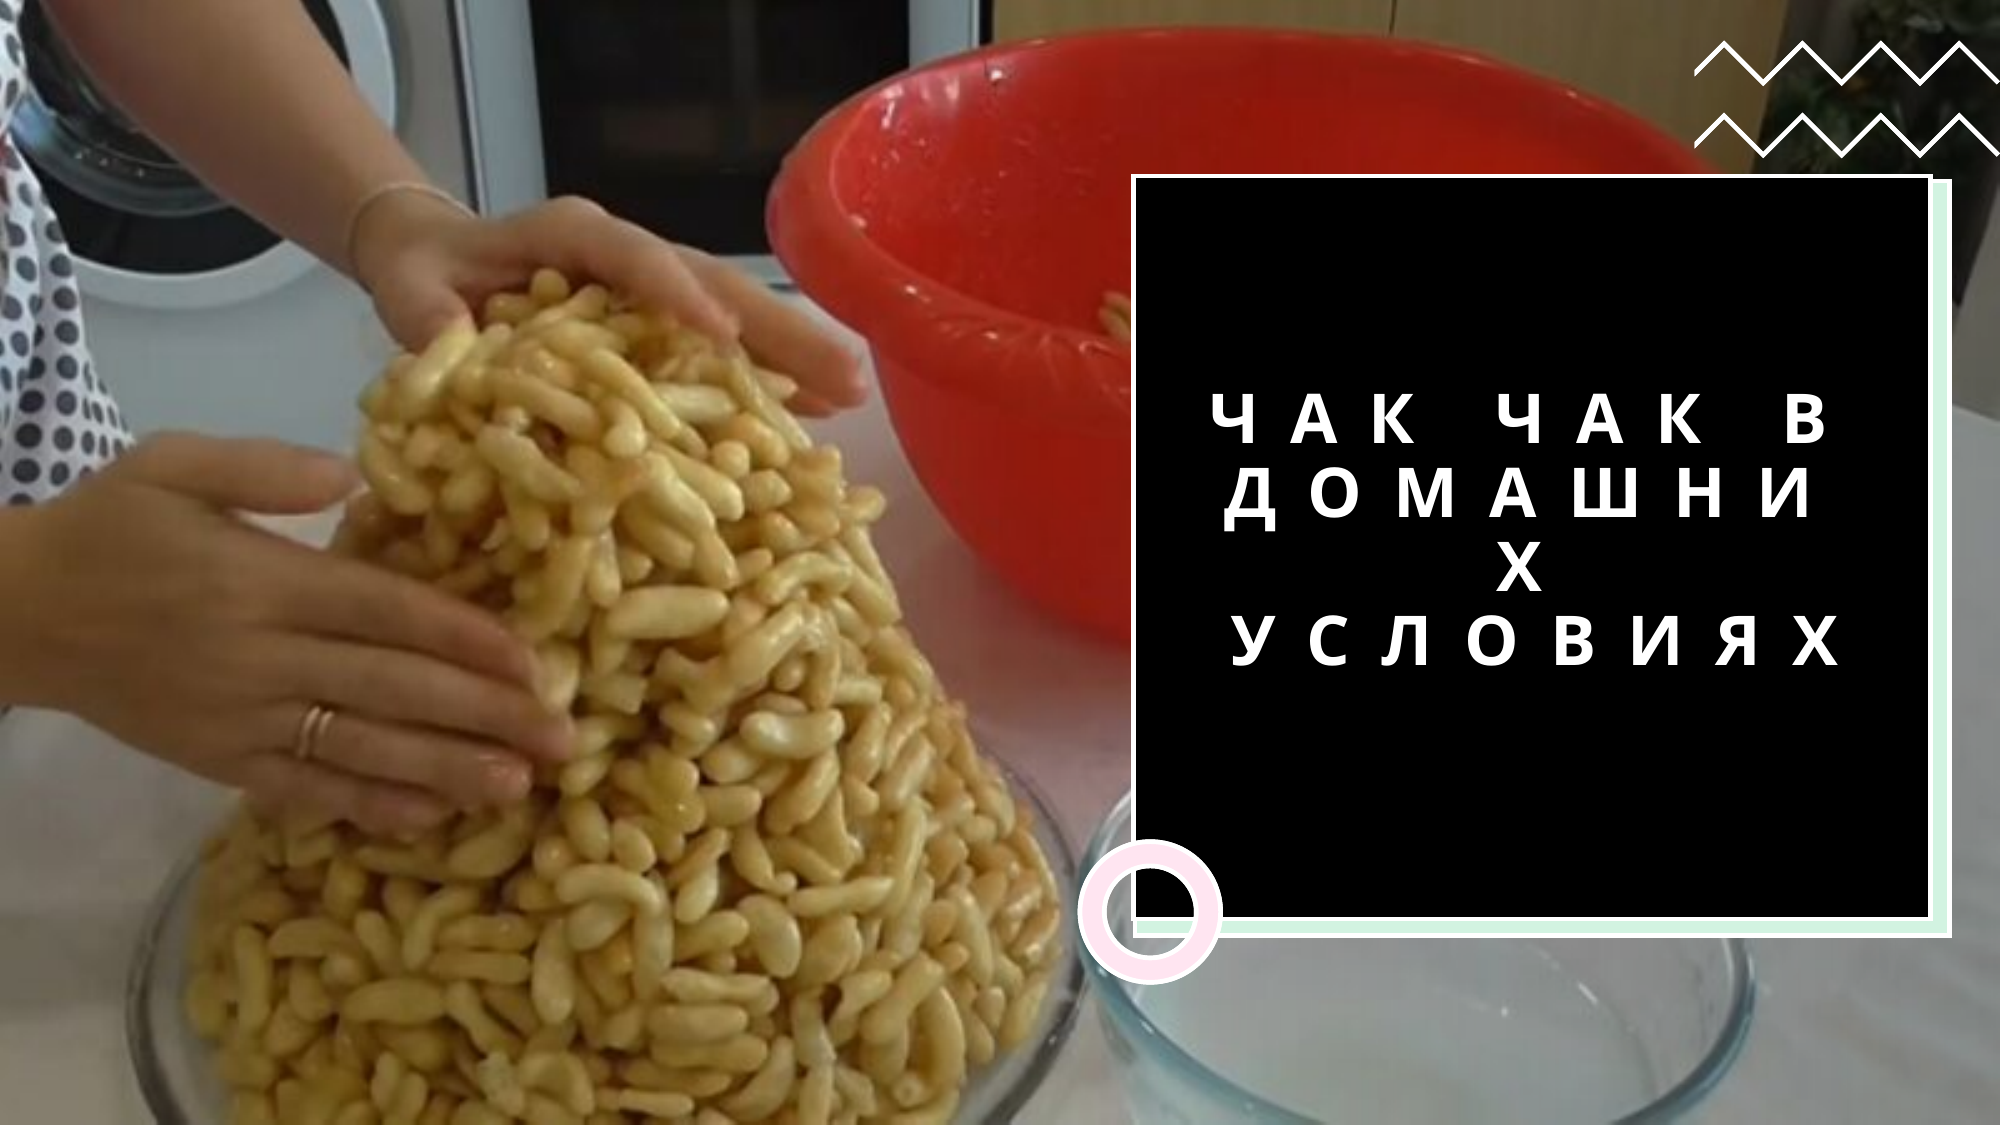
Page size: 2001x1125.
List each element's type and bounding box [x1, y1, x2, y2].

list [0, 0, 2000, 1125]
text_box [1135, 180, 1950, 936]
